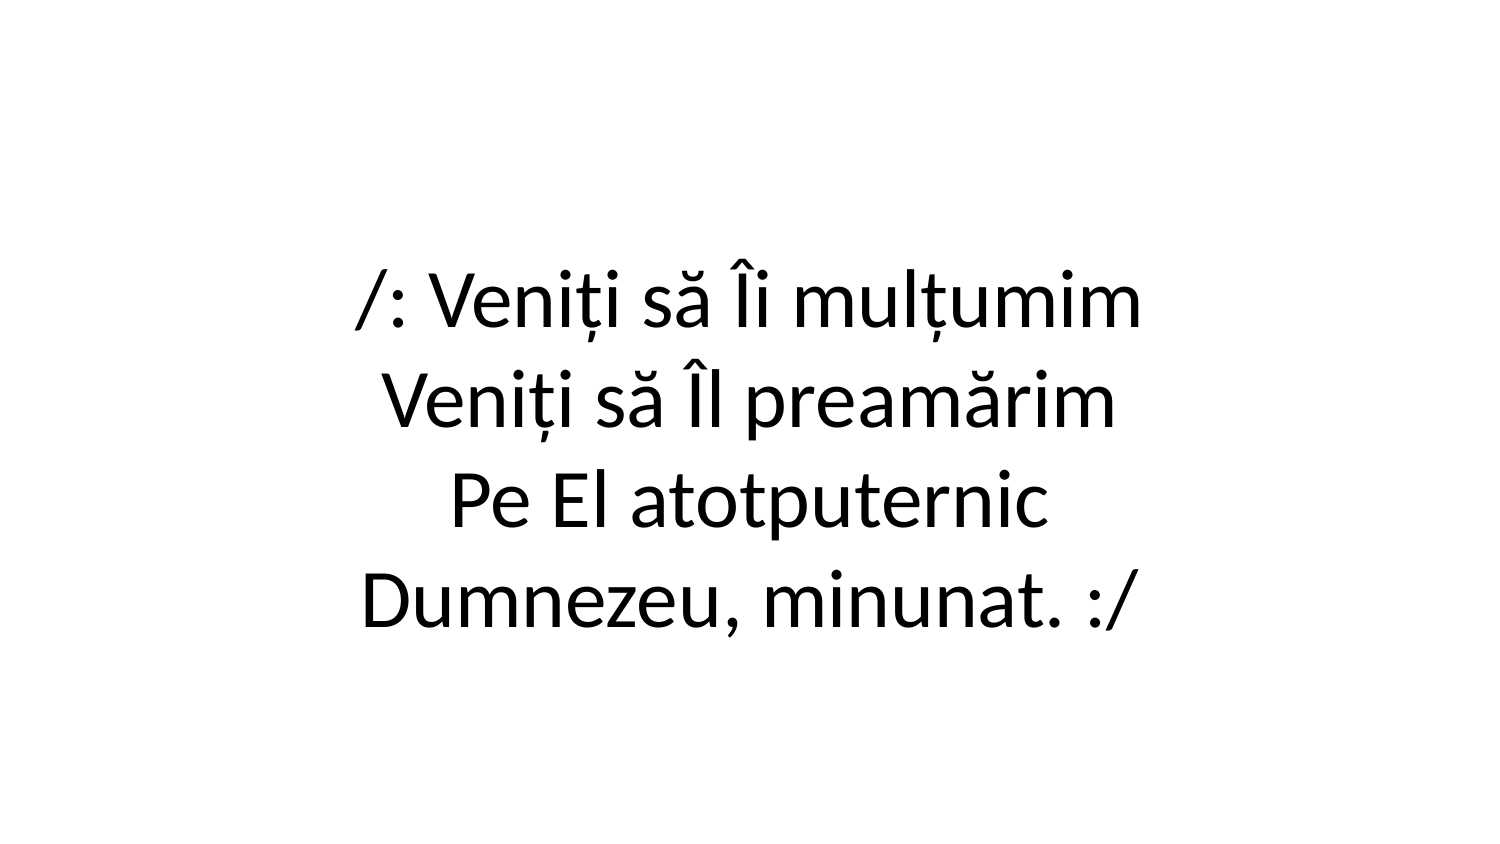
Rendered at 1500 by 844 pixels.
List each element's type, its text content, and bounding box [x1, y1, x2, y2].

text_box /: Veniți să Îi mulțumim Veniți să Îl preamărim Pe El atotputernic Dumnezeu, minunat. :/ [340, 192, 1160, 652]
